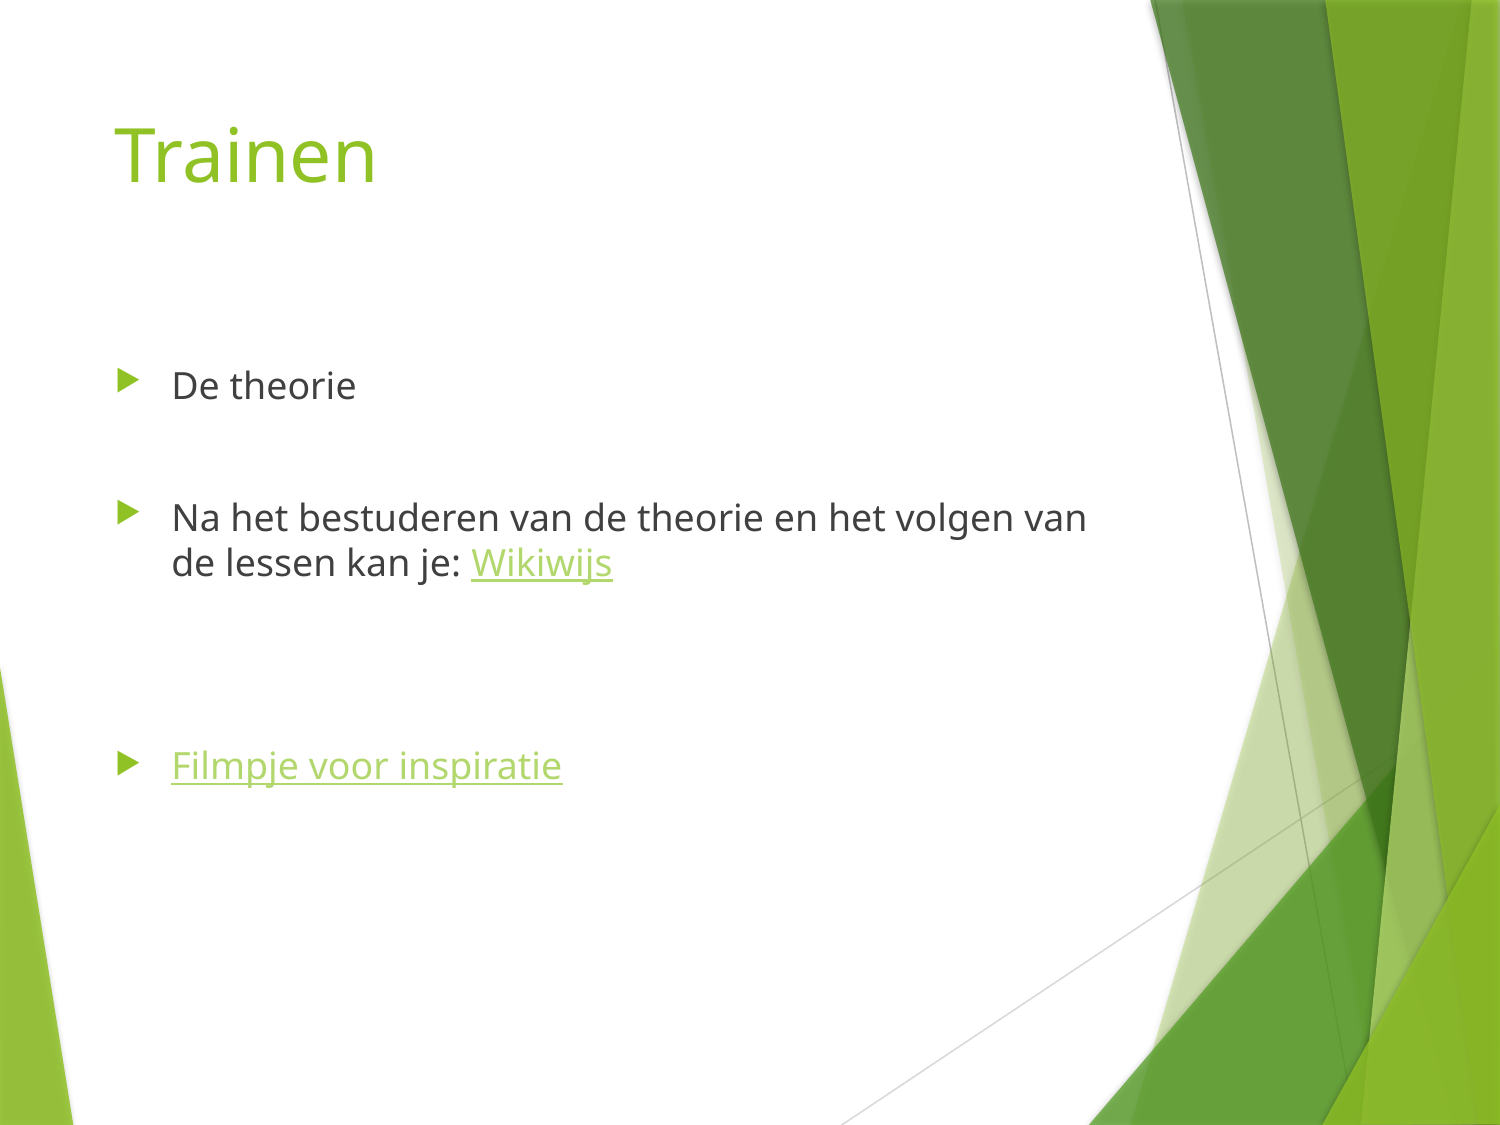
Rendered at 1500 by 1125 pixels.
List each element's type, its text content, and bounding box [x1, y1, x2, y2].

list De theorie Na het bestuderen van de theorie en het volgen van de lessen kan je: Wikiwijs Filmpje voor inspiratie [99, 354, 1142, 992]
title Trainen [99, 99, 1142, 317]
